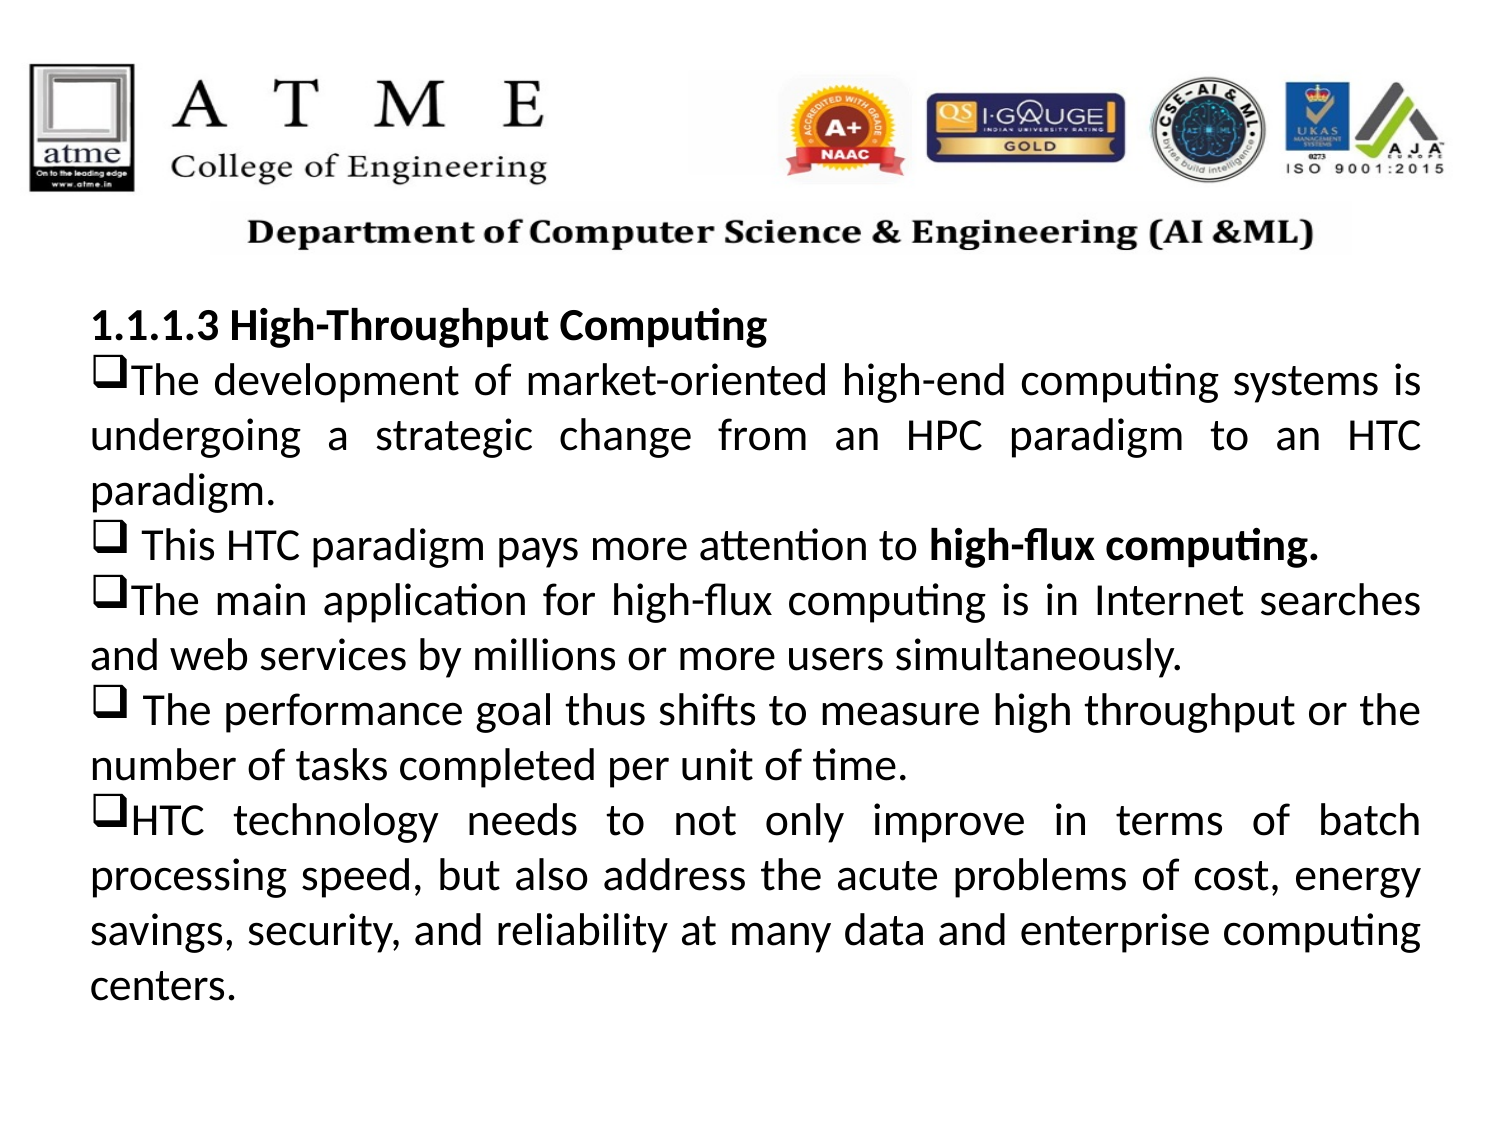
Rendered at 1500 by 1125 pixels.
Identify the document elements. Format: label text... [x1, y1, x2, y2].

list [0, 37, 1463, 273]
text_box 1.1.1.3 High-Throughput Computing The development of market-oriented high-end computing systems is undergoing a strategic change from an HPC paradigm to an HTC paradigm. This HTC paradigm pays more attention to high-flux computing. The main application for high-flux computing is in Internet searches and web services by millions or more users simultaneously. The performance goal thus shifts to measure high throughput or the number of tasks completed per unit of time. HTC technology needs to not only improve in terms of batch processing speed, but also address the acute problems of cost, energy savings, security, and reliability at many data and enterprise computing centers. [74, 287, 1438, 1017]
